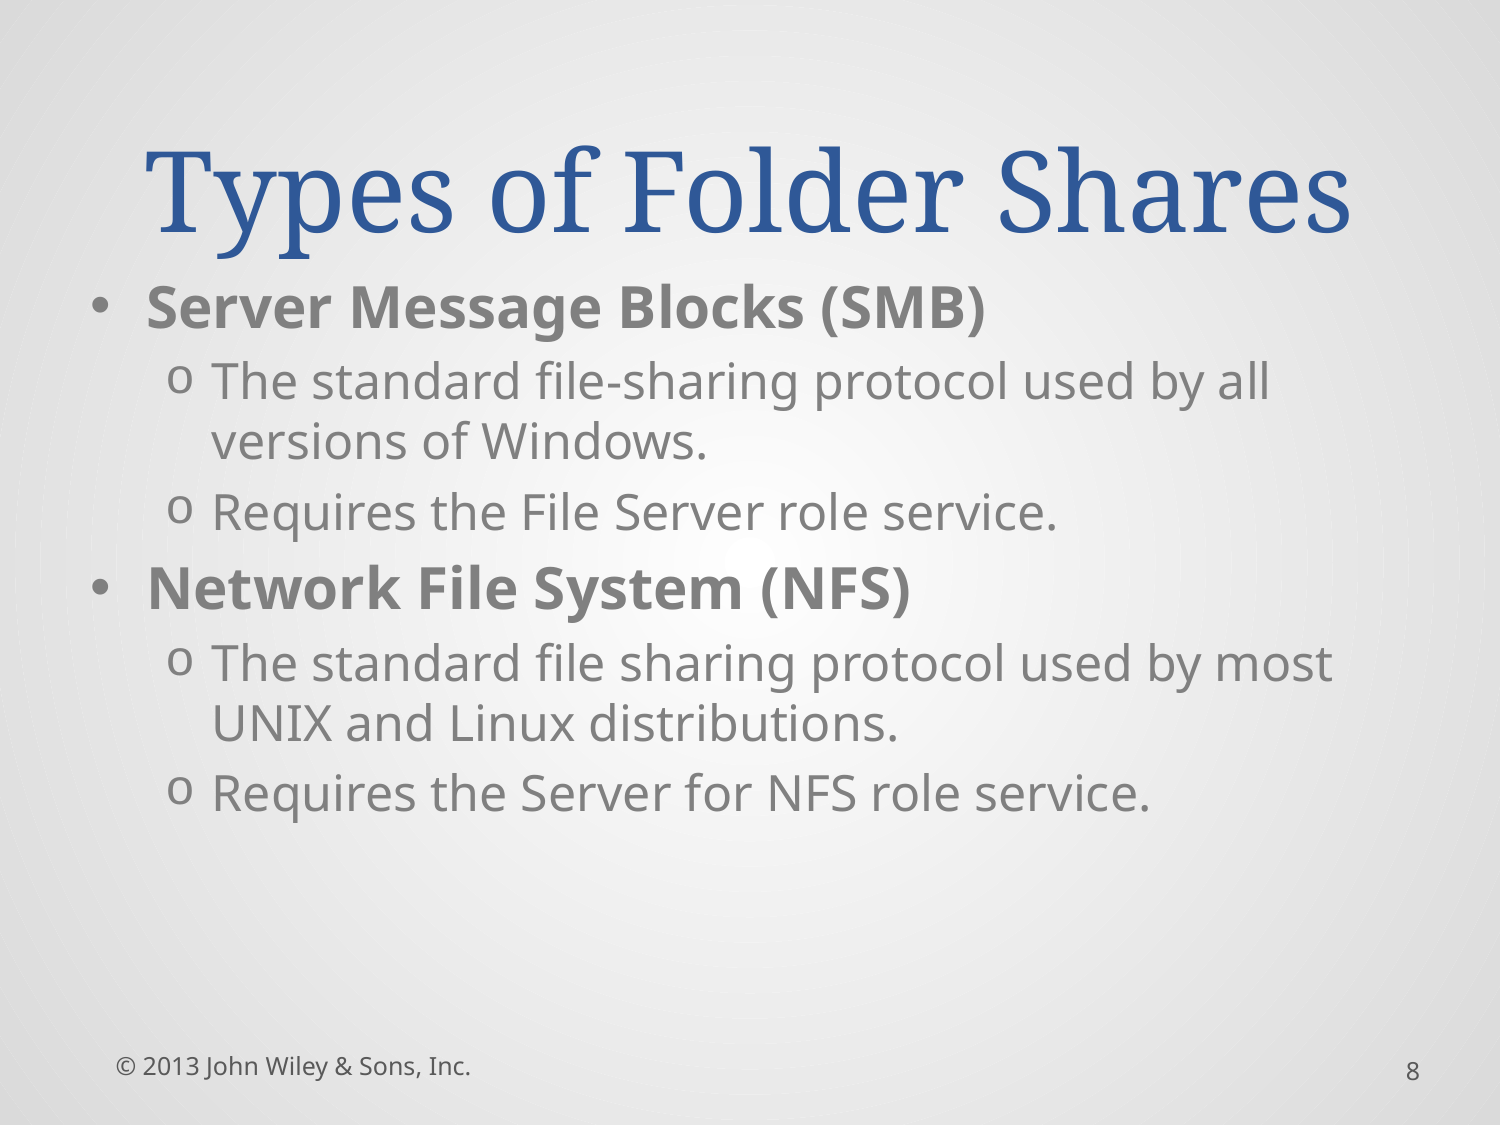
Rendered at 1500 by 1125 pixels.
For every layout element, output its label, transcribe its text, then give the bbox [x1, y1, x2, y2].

title Types of Folder Shares [75, 0, 1425, 262]
list Server Message Blocks (SMB) The standard file-sharing protocol used by all versions of Windows. Requires the File Server role service. Network File System (NFS) The standard file sharing protocol used by most UNIX and Linux distributions. Requires the Server for NFS role service. [75, 262, 1425, 1005]
slide_number 8 [1401, 1042, 1494, 1103]
footer © 2013 John Wiley & Sons, Inc. [108, 1037, 576, 1098]
